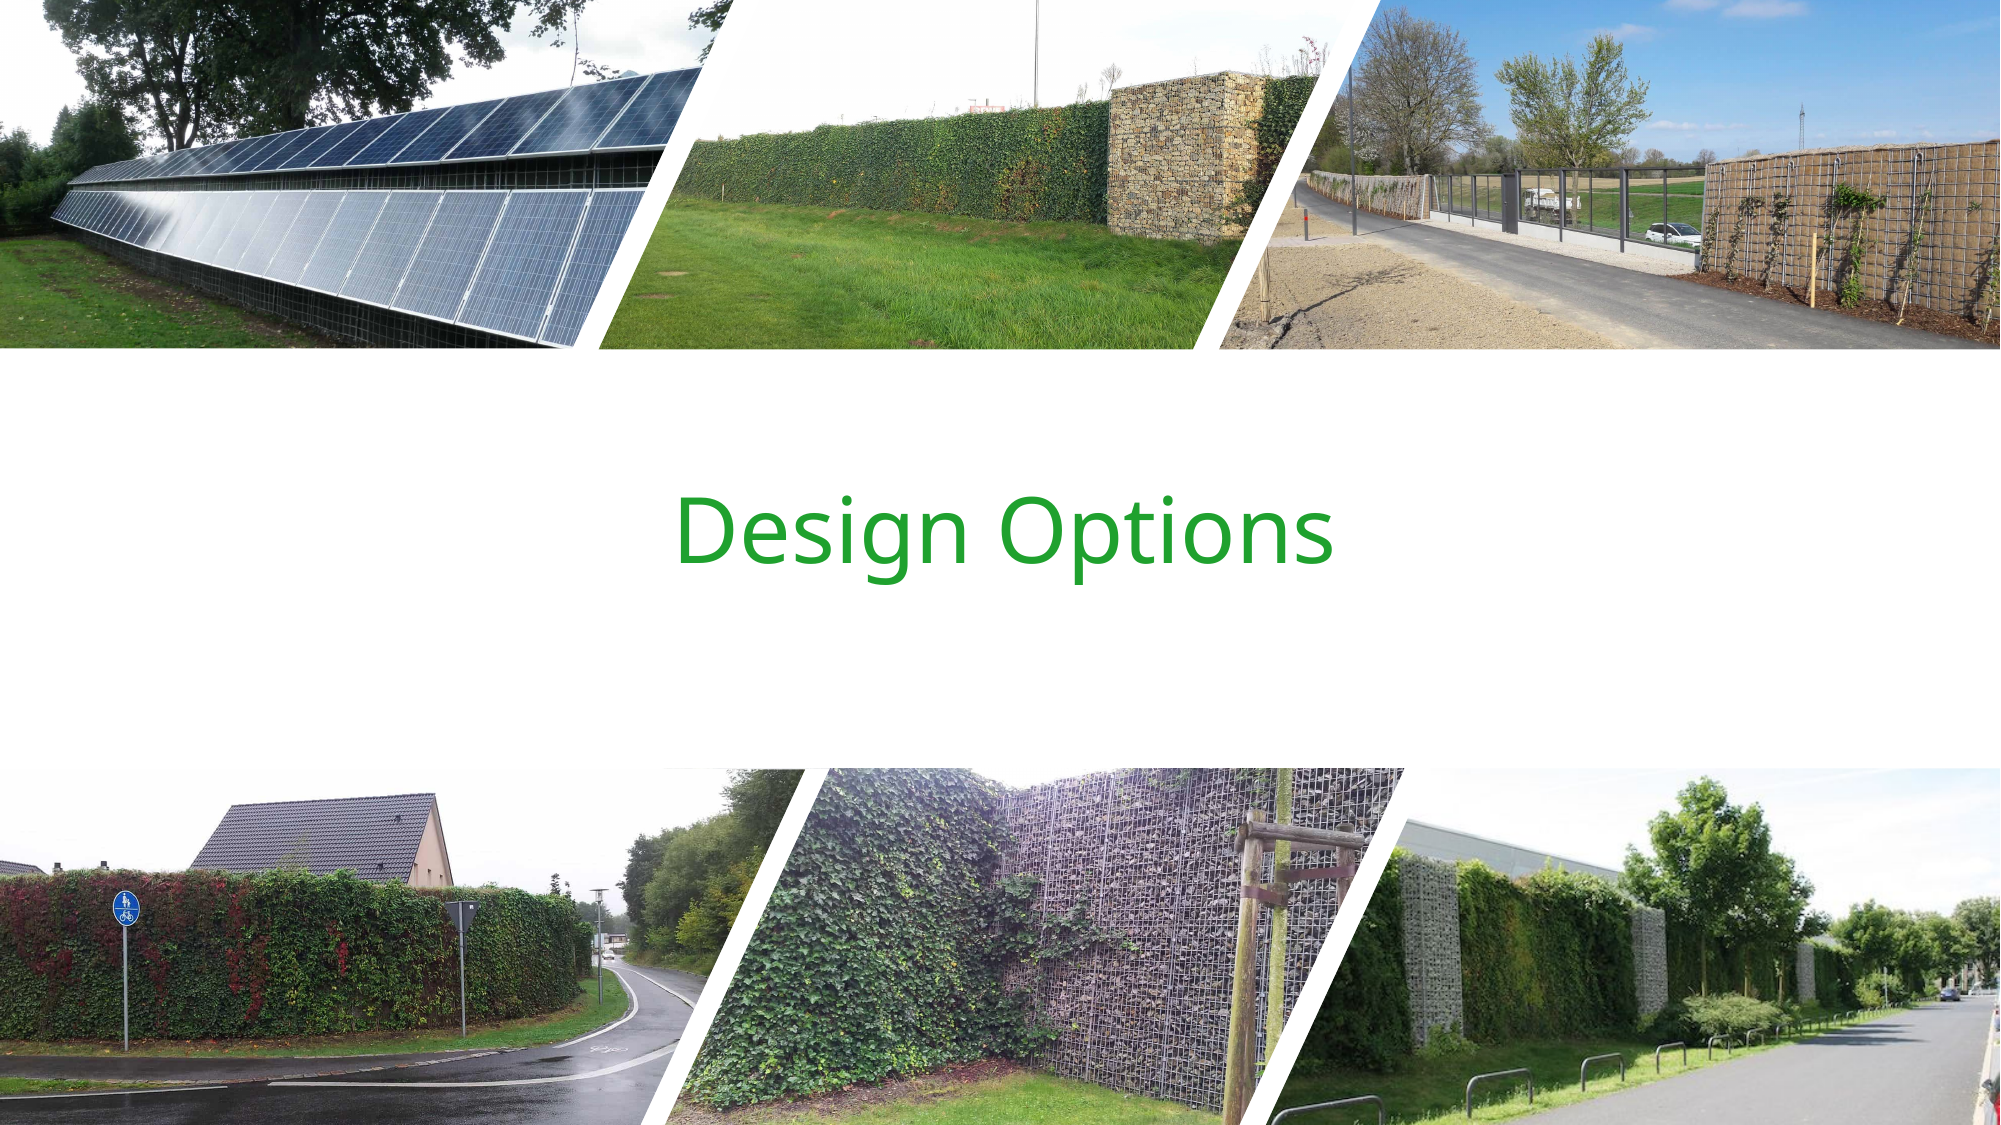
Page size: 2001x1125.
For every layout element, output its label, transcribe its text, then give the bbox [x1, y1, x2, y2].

picture [0, 0, 2000, 350]
title Design Options [10, 368, 2000, 591]
picture [0, 768, 2000, 1125]
